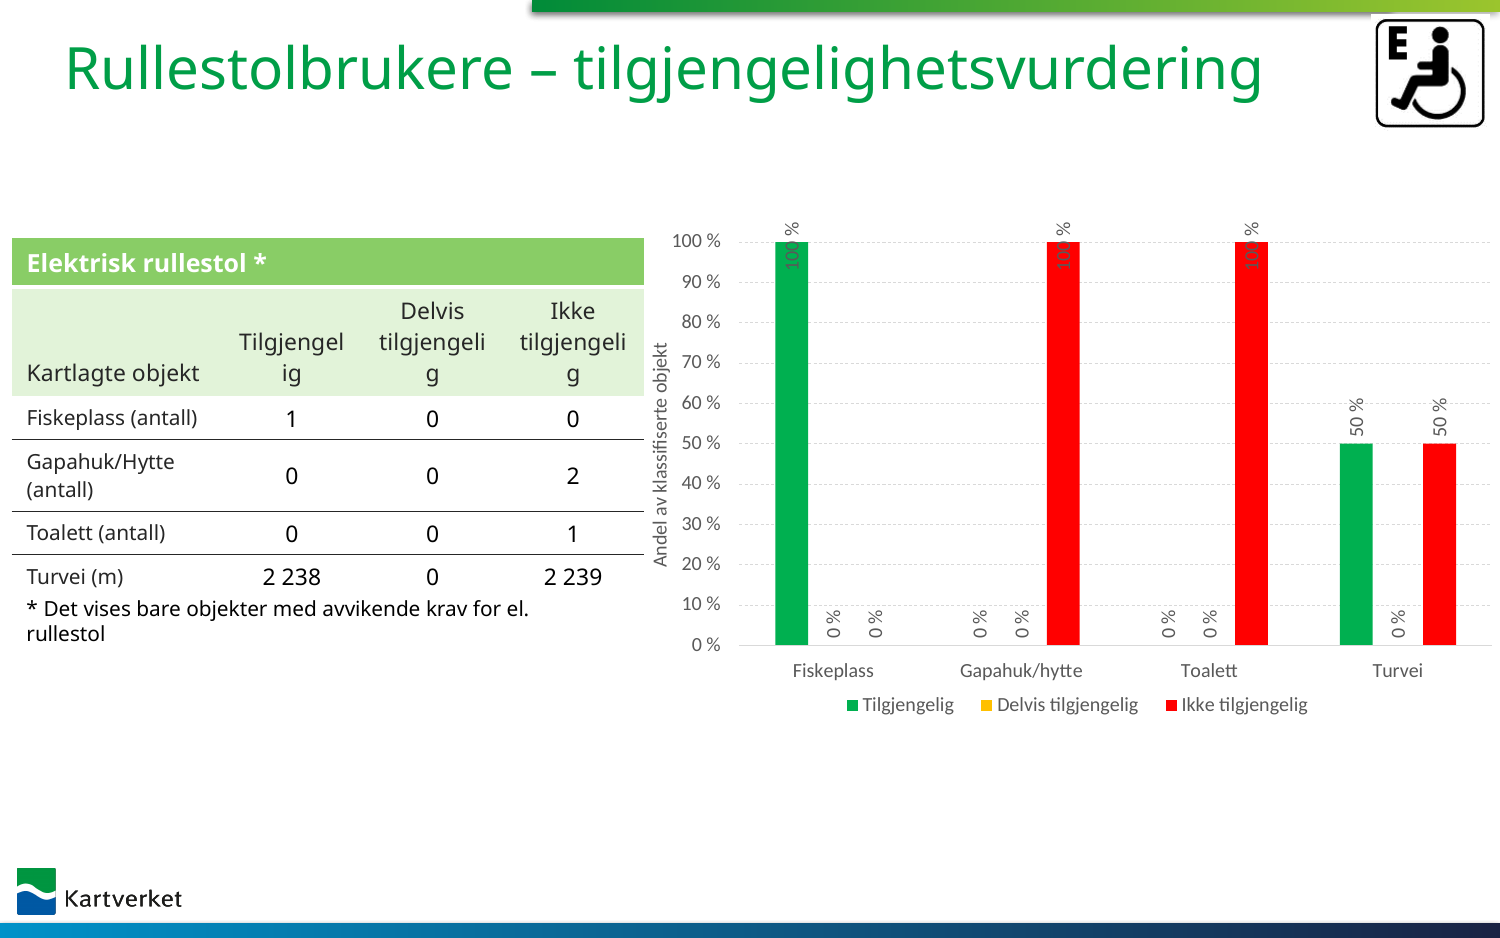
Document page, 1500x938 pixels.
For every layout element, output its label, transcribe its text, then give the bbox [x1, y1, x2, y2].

table_cell Kartlagte objekt [12, 289, 222, 396]
table_cell 2 239 [503, 555, 638, 598]
table_cell Turvei (m) [12, 555, 222, 588]
table_cell Fiskeplass (antall) [12, 396, 222, 439]
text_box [1371, 13, 1491, 133]
table_cell 2 238 [222, 555, 362, 588]
table_cell 0 [362, 555, 503, 588]
table_cell 0 [362, 512, 503, 554]
table_cell 0 [503, 396, 638, 439]
table_cell Gapahuk/Hytte (antall) [12, 440, 222, 511]
table_cell 0 [362, 440, 503, 511]
text_box Rullestolbrukere – tilgjengelighetsvurdering [49, 12, 1372, 109]
table_cell 0 [222, 512, 362, 554]
table_cell 0 [362, 396, 503, 439]
table_cell 1 [222, 396, 362, 439]
table_cell 1 [503, 512, 638, 554]
text_box * Det vises bare objekter med avvikende krav for el. rullestol [11, 588, 597, 653]
picture [643, 218, 1500, 728]
table_cell 2 [503, 440, 638, 511]
table_header Elektrisk rullestol * [12, 238, 638, 285]
table_cell Delvis tilgjengelig [362, 289, 503, 396]
table_cell Tilgjengelig [222, 289, 362, 396]
table_cell Toalett (antall) [12, 512, 222, 554]
table_cell Ikke tilgjengelig [503, 289, 638, 396]
table_cell 0 [222, 440, 362, 511]
